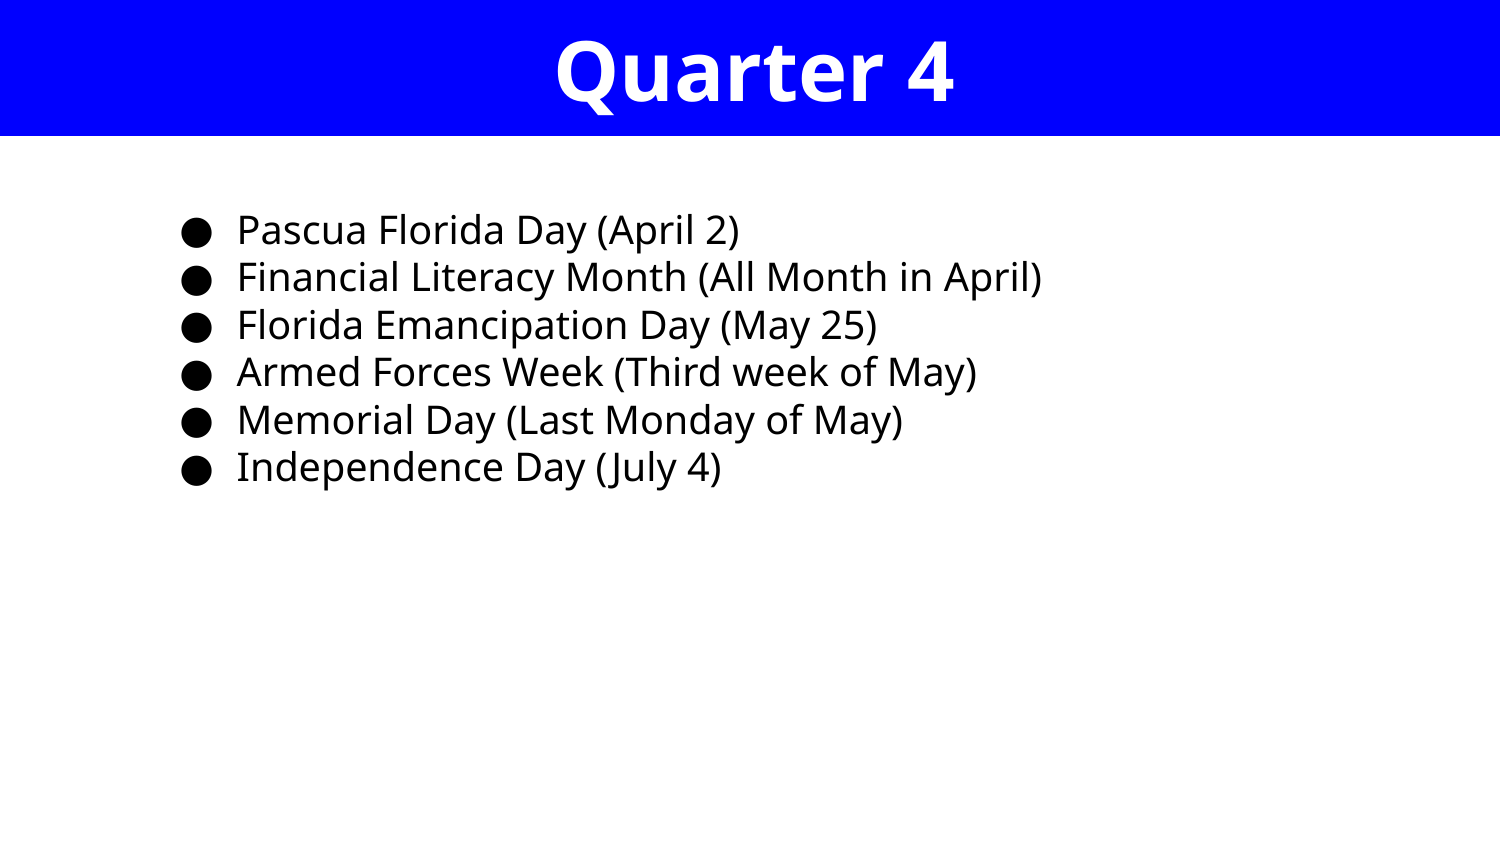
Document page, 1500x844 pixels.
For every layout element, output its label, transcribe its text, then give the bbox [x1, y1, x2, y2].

text_box Pascua Florida Day (April 2) Financial Literacy Month (All Month in April) Florida Emancipation Day (May 25) Armed Forces Week (Third week of May) Memorial Day (Last Monday of May) Independence Day (July 4) [146, 189, 1389, 505]
title Quarter 4 [0, 0, 1500, 136]
